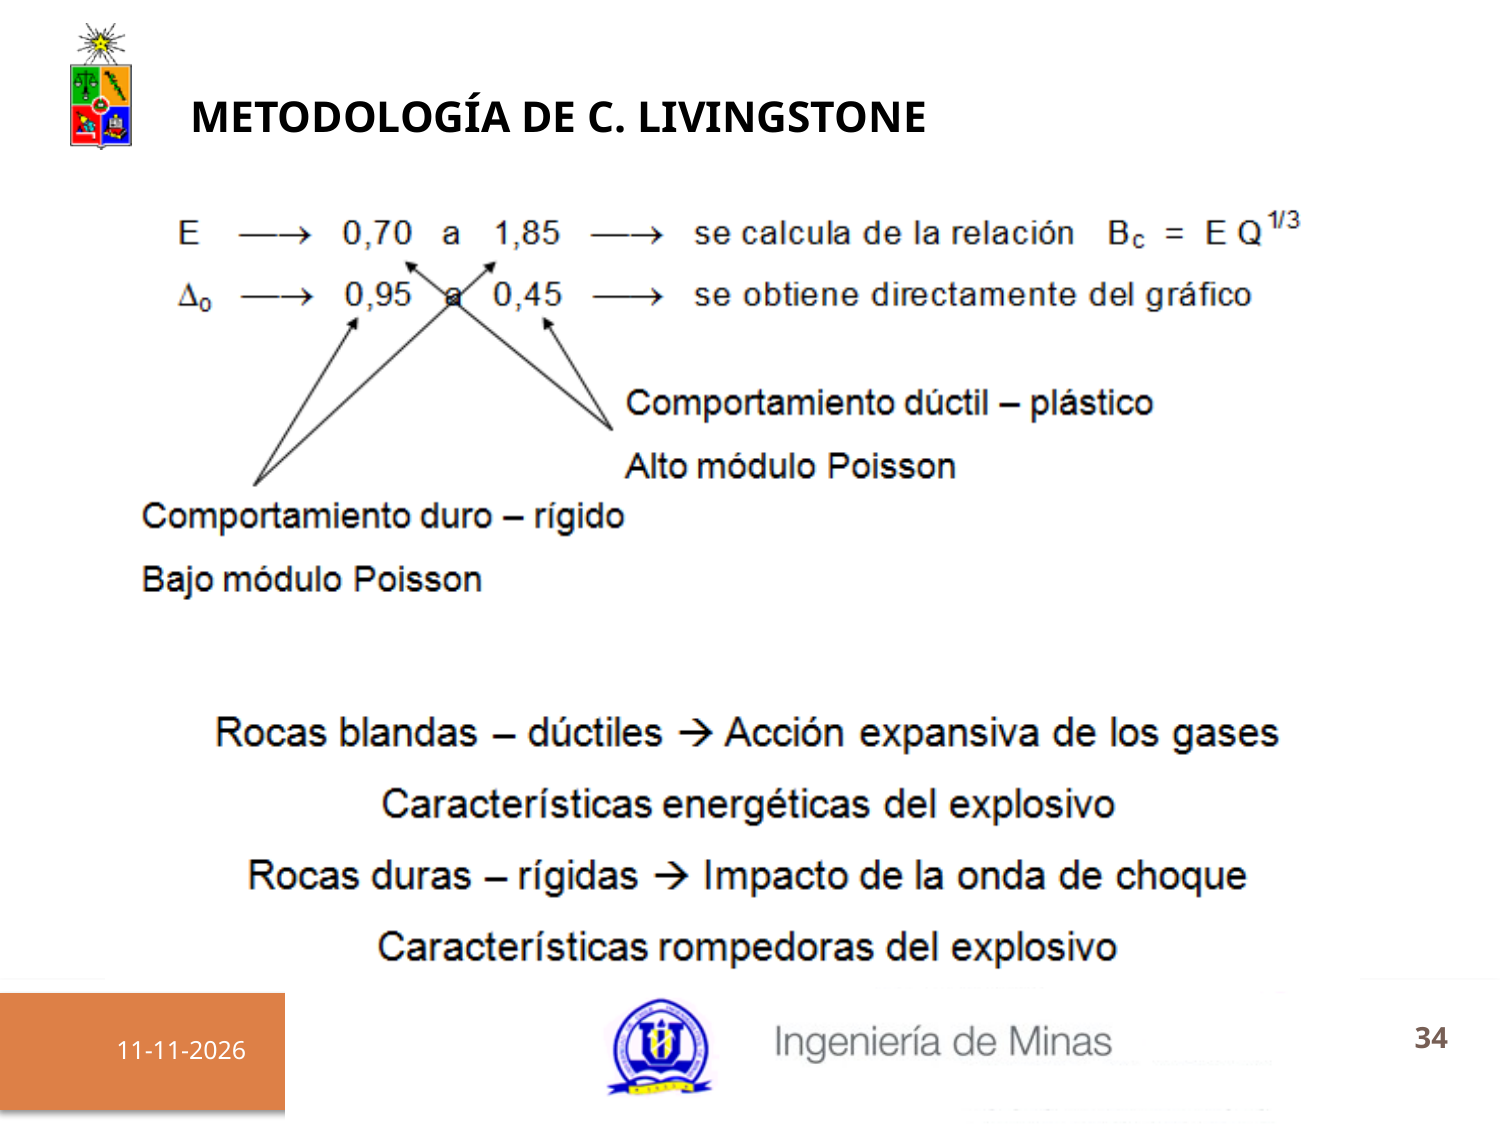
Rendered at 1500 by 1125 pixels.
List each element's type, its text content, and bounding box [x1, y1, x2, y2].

picture [69, 23, 132, 151]
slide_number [12, 995, 279, 1108]
text_box Metodología de c. livingstone [175, 81, 1266, 148]
picture [105, 198, 1500, 1125]
